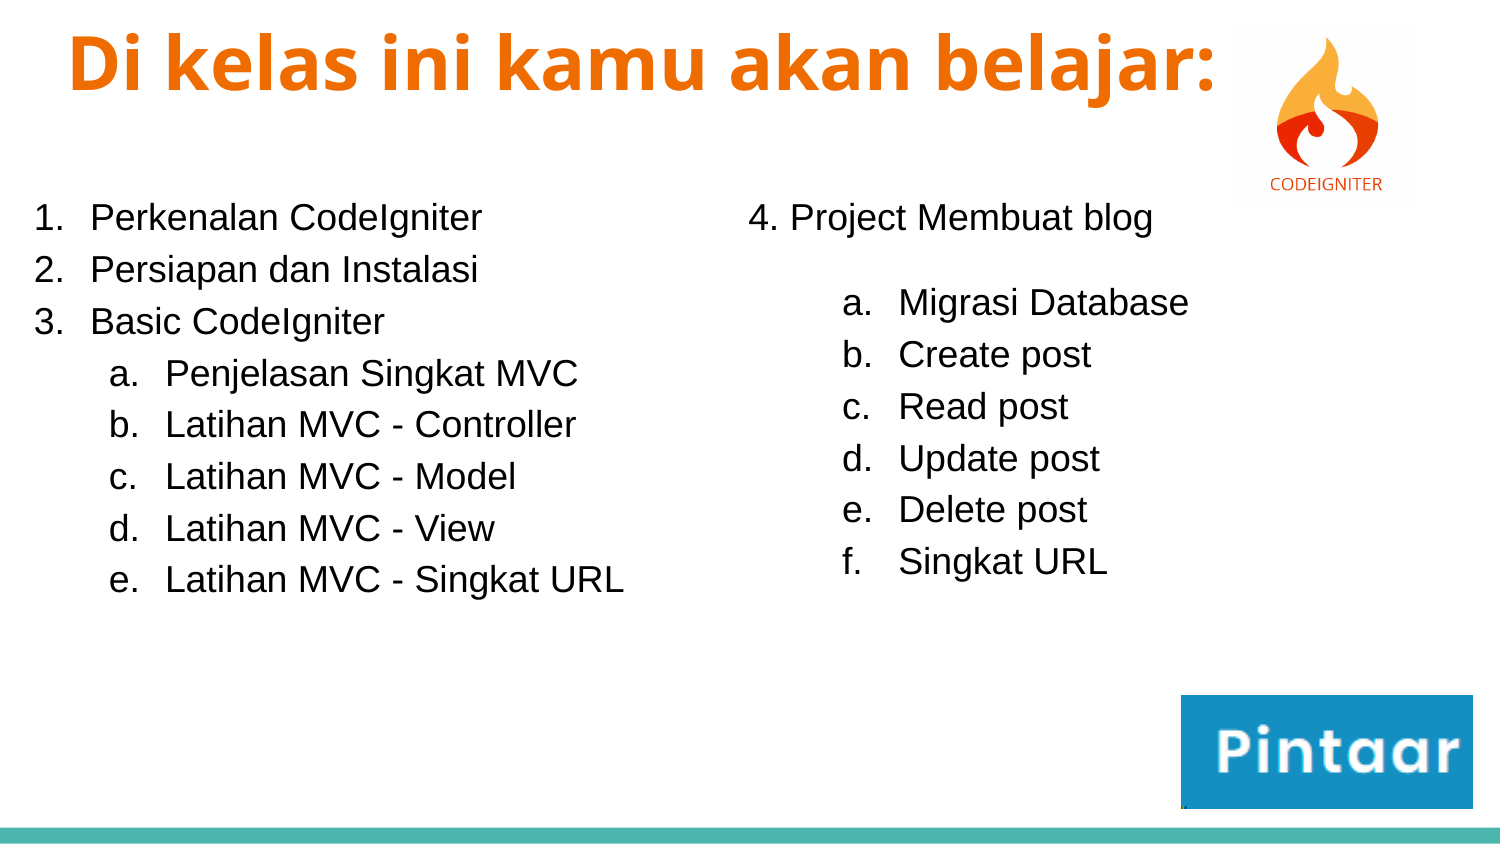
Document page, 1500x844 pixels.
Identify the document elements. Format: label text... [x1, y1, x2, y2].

list 4. Project Membuat blog Migrasi Database Create post Read post Update post Delete post Singkat URL [733, 171, 1500, 844]
title Di kelas ini kamu akan belajar: [51, 0, 1449, 116]
picture [1235, 23, 1420, 208]
picture [1181, 695, 1473, 809]
list Perkenalan CodeIgniter Persiapan dan Instalasi Basic CodeIgniter Penjelasan Singkat MVC Latihan MVC - Controller Latihan MVC - Model Latihan MVC - View Latihan MVC - Singkat URL [0, 171, 733, 844]
